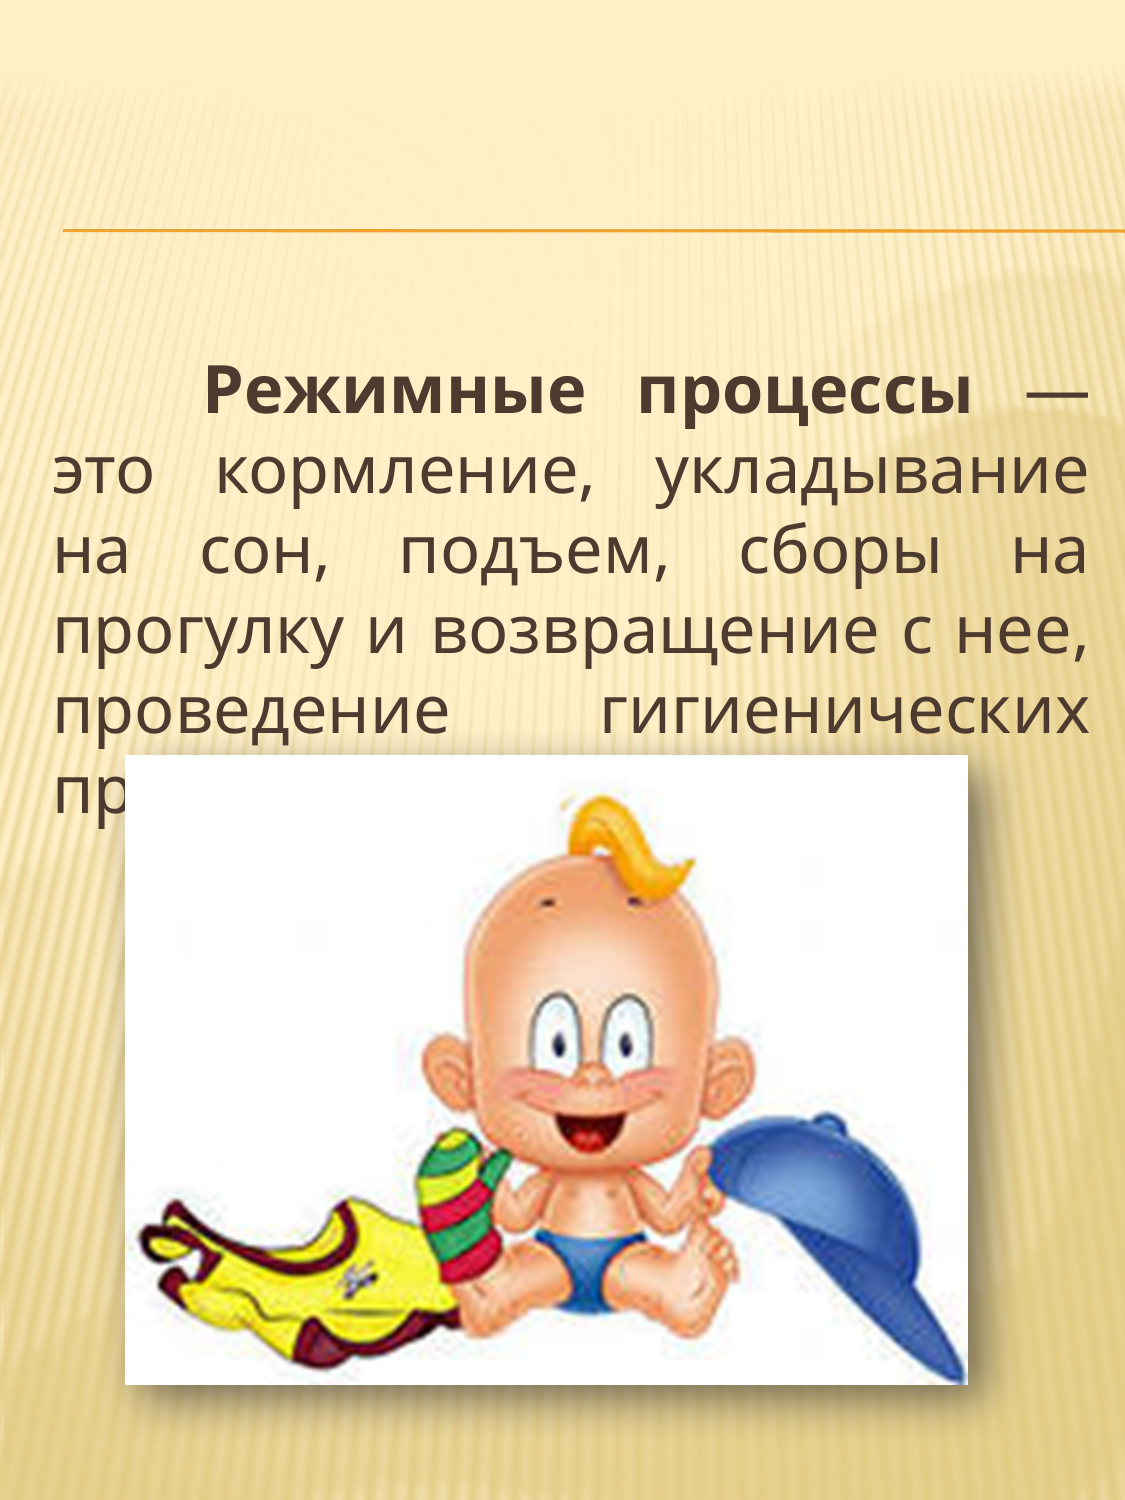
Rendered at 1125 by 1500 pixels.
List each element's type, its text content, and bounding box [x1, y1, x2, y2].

picture [125, 755, 968, 1385]
list Режимные процессы — это кормление, укладывание на сон, подъем, сборы на прогулку и возвращение с нее, проведение гигиенических процедур. [37, 339, 1107, 1330]
